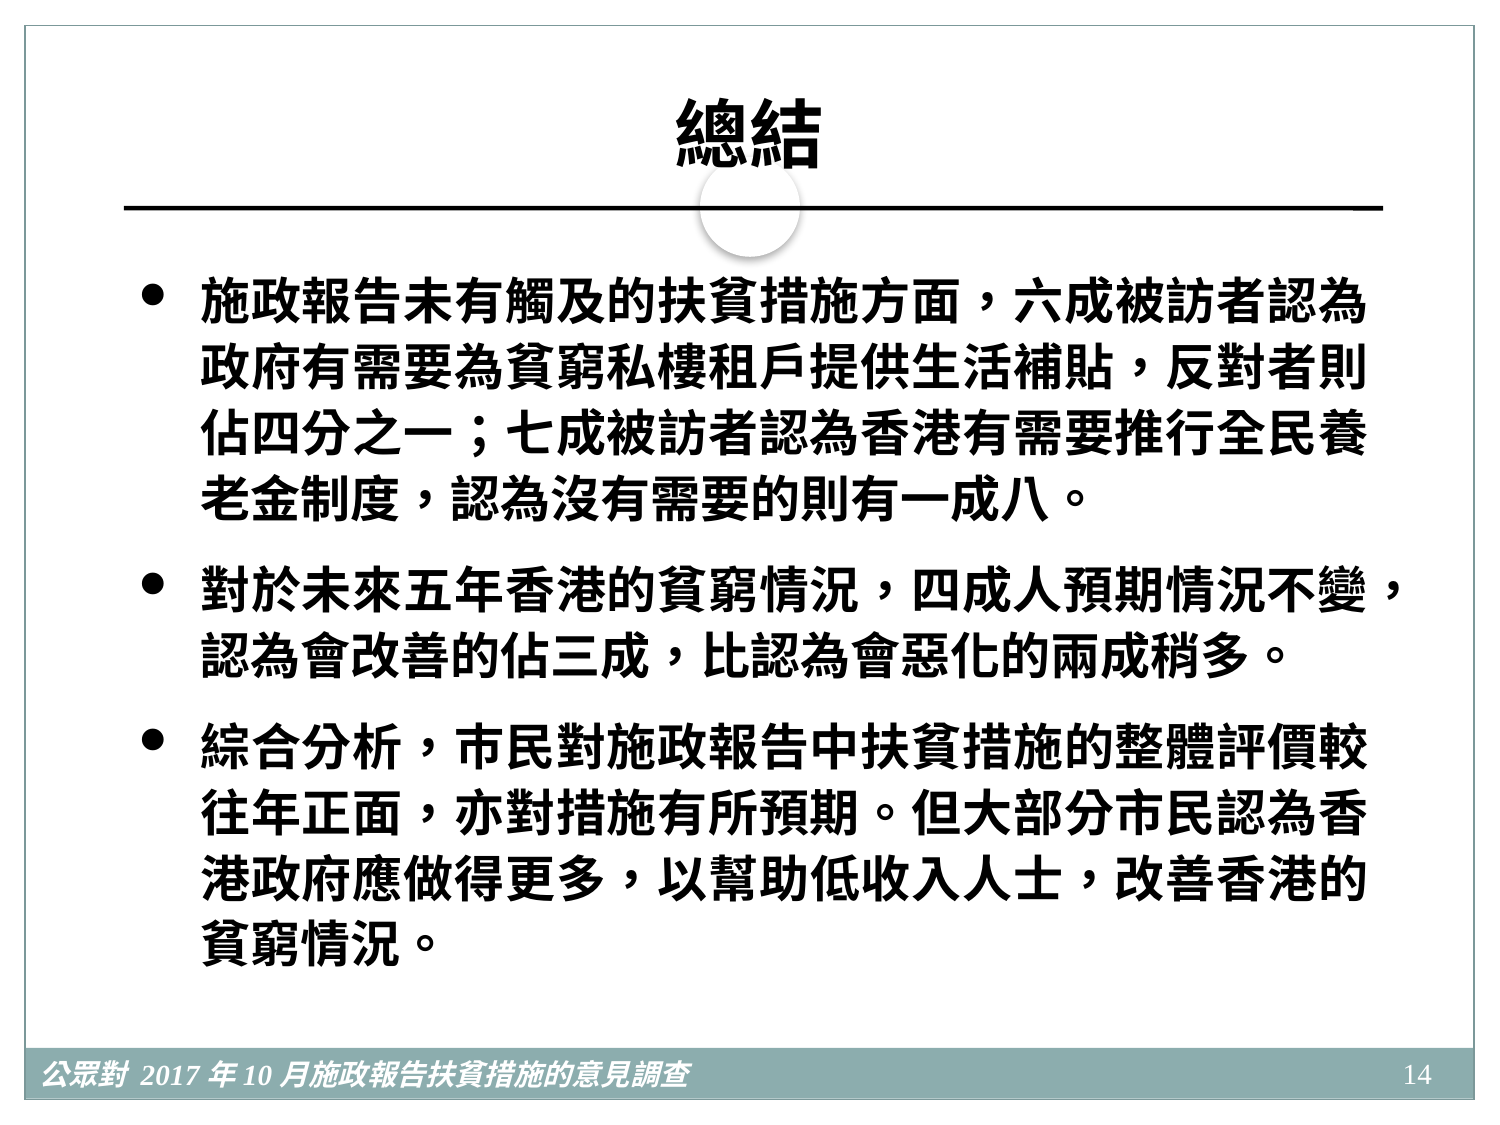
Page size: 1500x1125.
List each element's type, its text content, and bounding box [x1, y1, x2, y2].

title 總結 [49, 83, 1450, 185]
text_box 施政報告未有觸及的扶貧措施方面，六成被訪者認為政府有需要為貧窮私樓租戶提供生活補貼，反對者則佔四分之一；七成被訪者認為香港有需要推行全民養老金制度，認為沒有需要的則有一成八。 對於未來五年香港的貧窮情況，四成人預期情況不變，認為會改善的佔三成，比認為會惡化的兩成稍多。 綜合分析，巿民對施政報告中扶貧措施的整體評價較往年正面，亦對措施有所預期。但大部分市民認為香港政府應做得更多，以幫助低收入人士，改善香港的貧窮情況。 [123, 256, 1384, 981]
